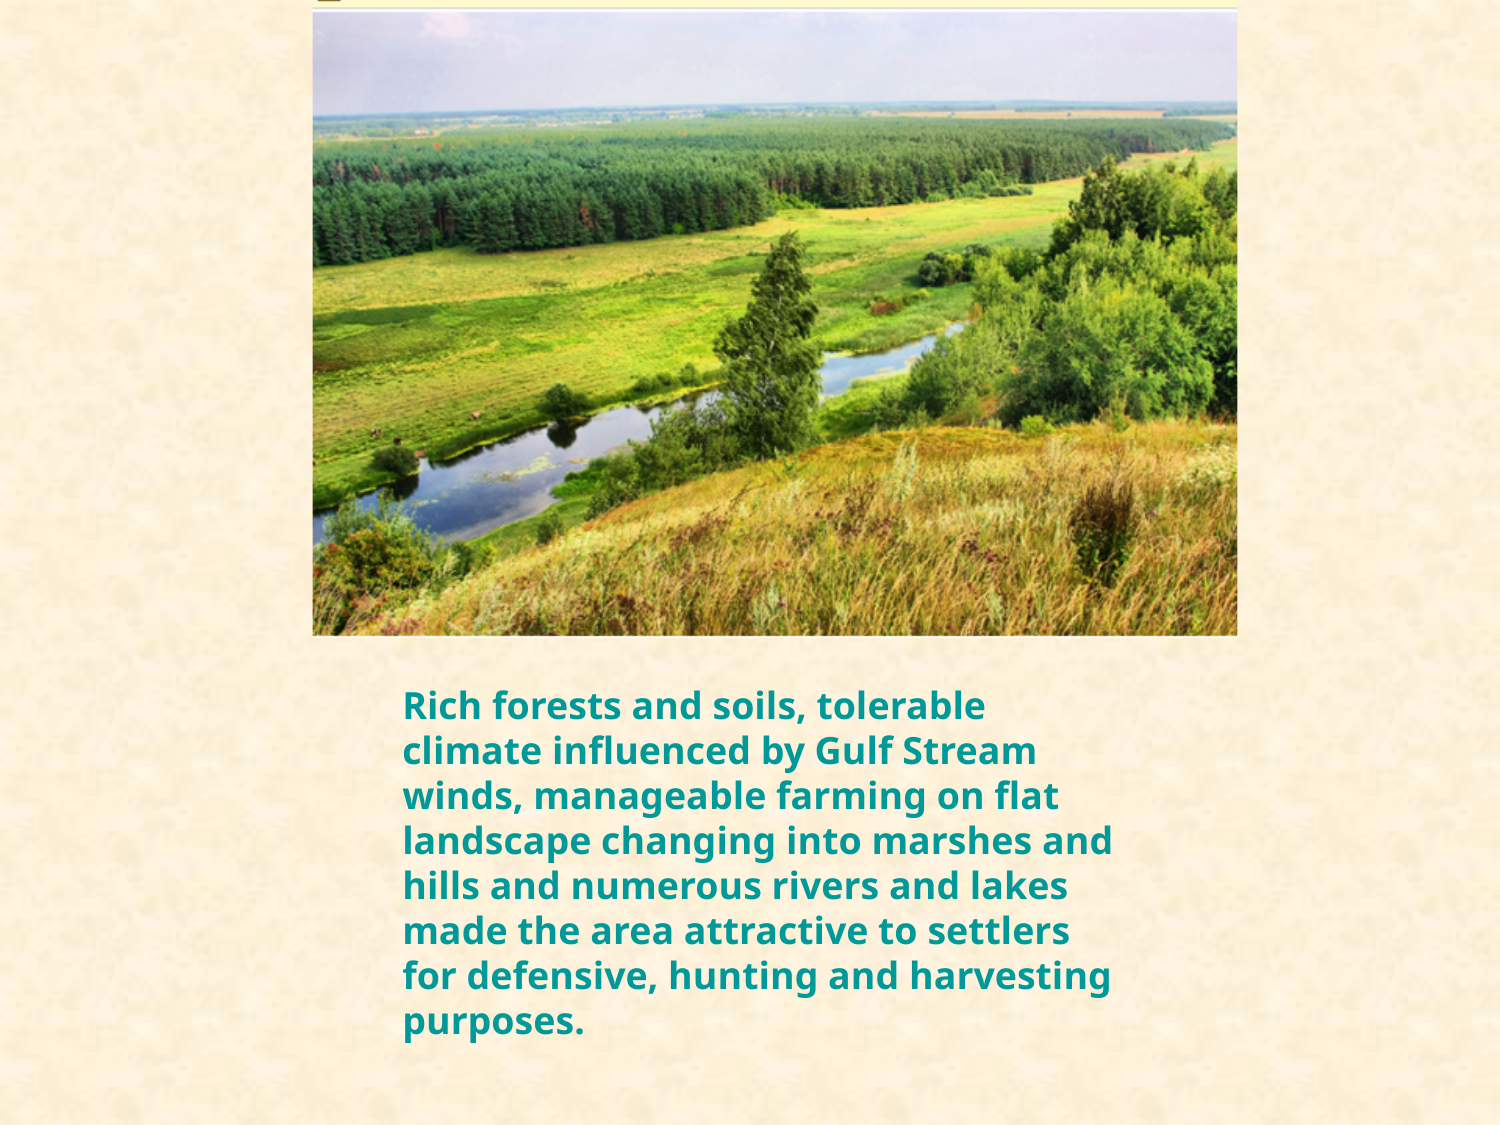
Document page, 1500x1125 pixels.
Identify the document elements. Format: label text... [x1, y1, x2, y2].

picture [0, 0, 1500, 1125]
text_box Rich forests and soils, tolerable climate influenced by Gulf Stream winds, manageable farming on flat landscape changing into marshes and hills and numerous rivers and lakes made the area attractive to settlers for defensive, hunting and harvesting purposes. [387, 674, 1138, 1125]
